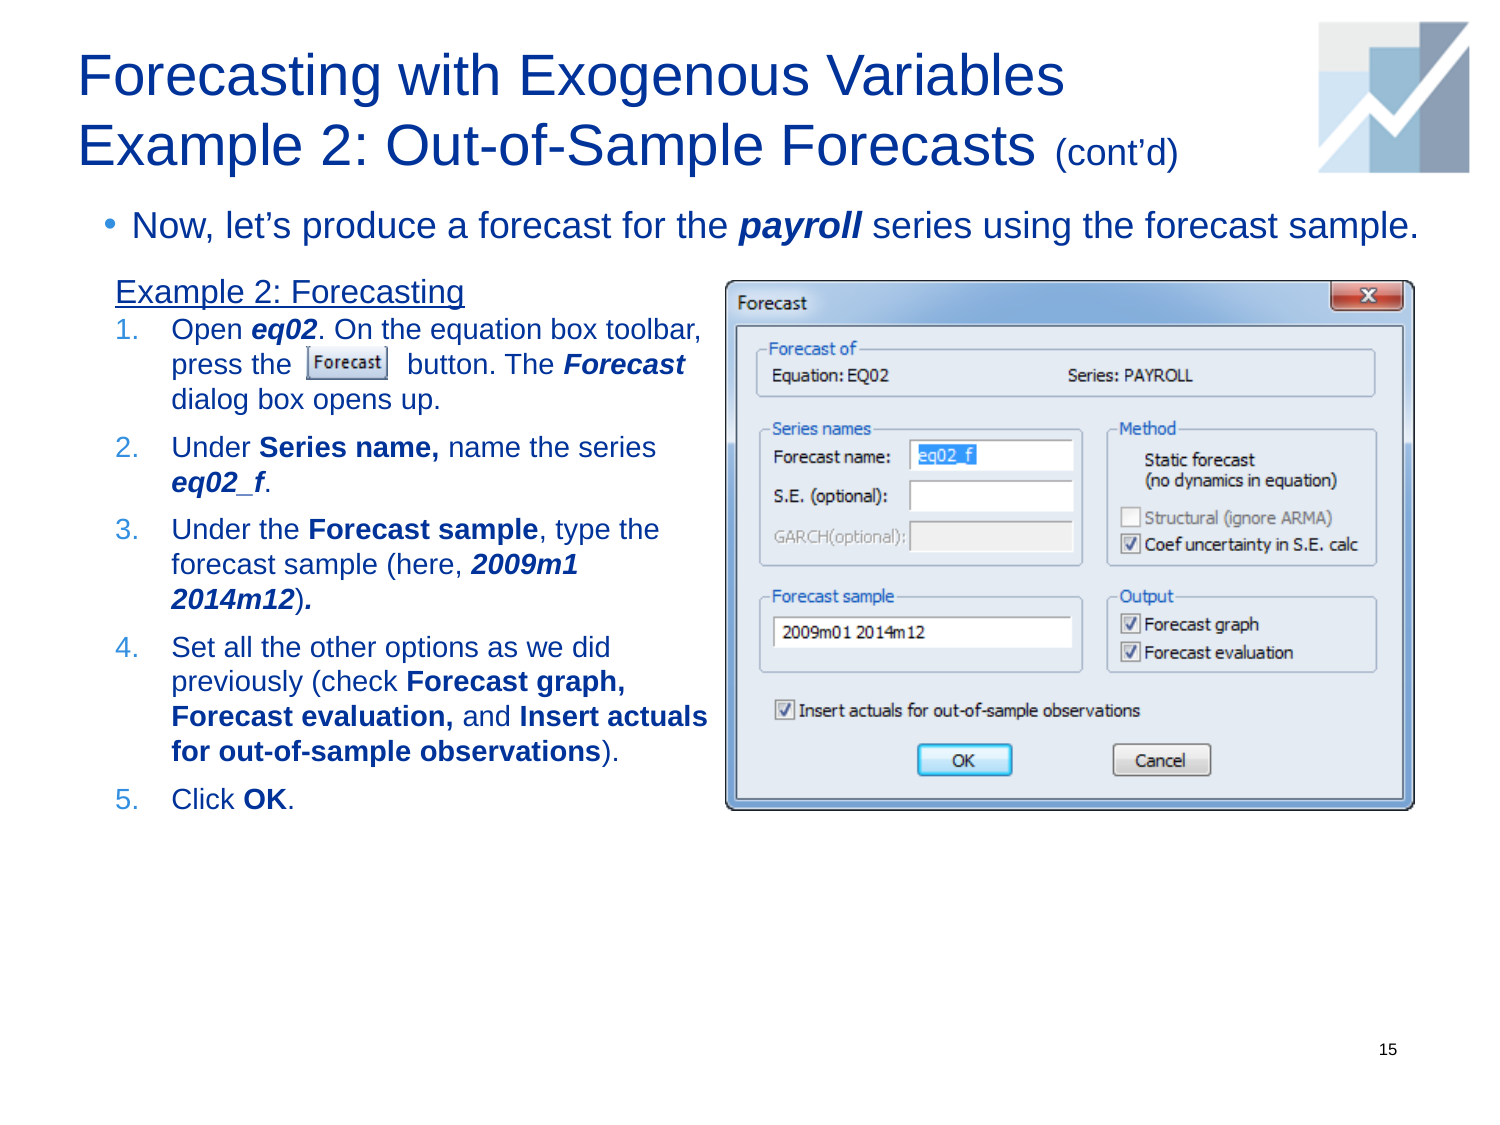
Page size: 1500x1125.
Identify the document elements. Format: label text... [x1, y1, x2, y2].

picture [725, 280, 1415, 811]
list Now, let’s produce a forecast for the payroll series using the forecast sample. [88, 193, 1473, 328]
picture [306, 345, 388, 380]
text_box Example 2: Forecasting Open eq02. On the equation box toolbar, press the button. The Forecast dialog box opens up. Under Series name, name the series eq02_f. Under the Forecast sample, type the forecast sample (here, 2009m1 2014m12). Set all the other options as we did previously (check Forecast graph, Forecast evaluation, and Insert actuals for out-of-sample observations). Click OK. [100, 263, 726, 883]
slide_number 15 [1262, 1015, 1413, 1067]
picture [1300, 11, 1479, 181]
title Forecasting with Exogenous Variables Example 2: Out-of-Sample Forecasts (cont’d) [62, 0, 1297, 185]
